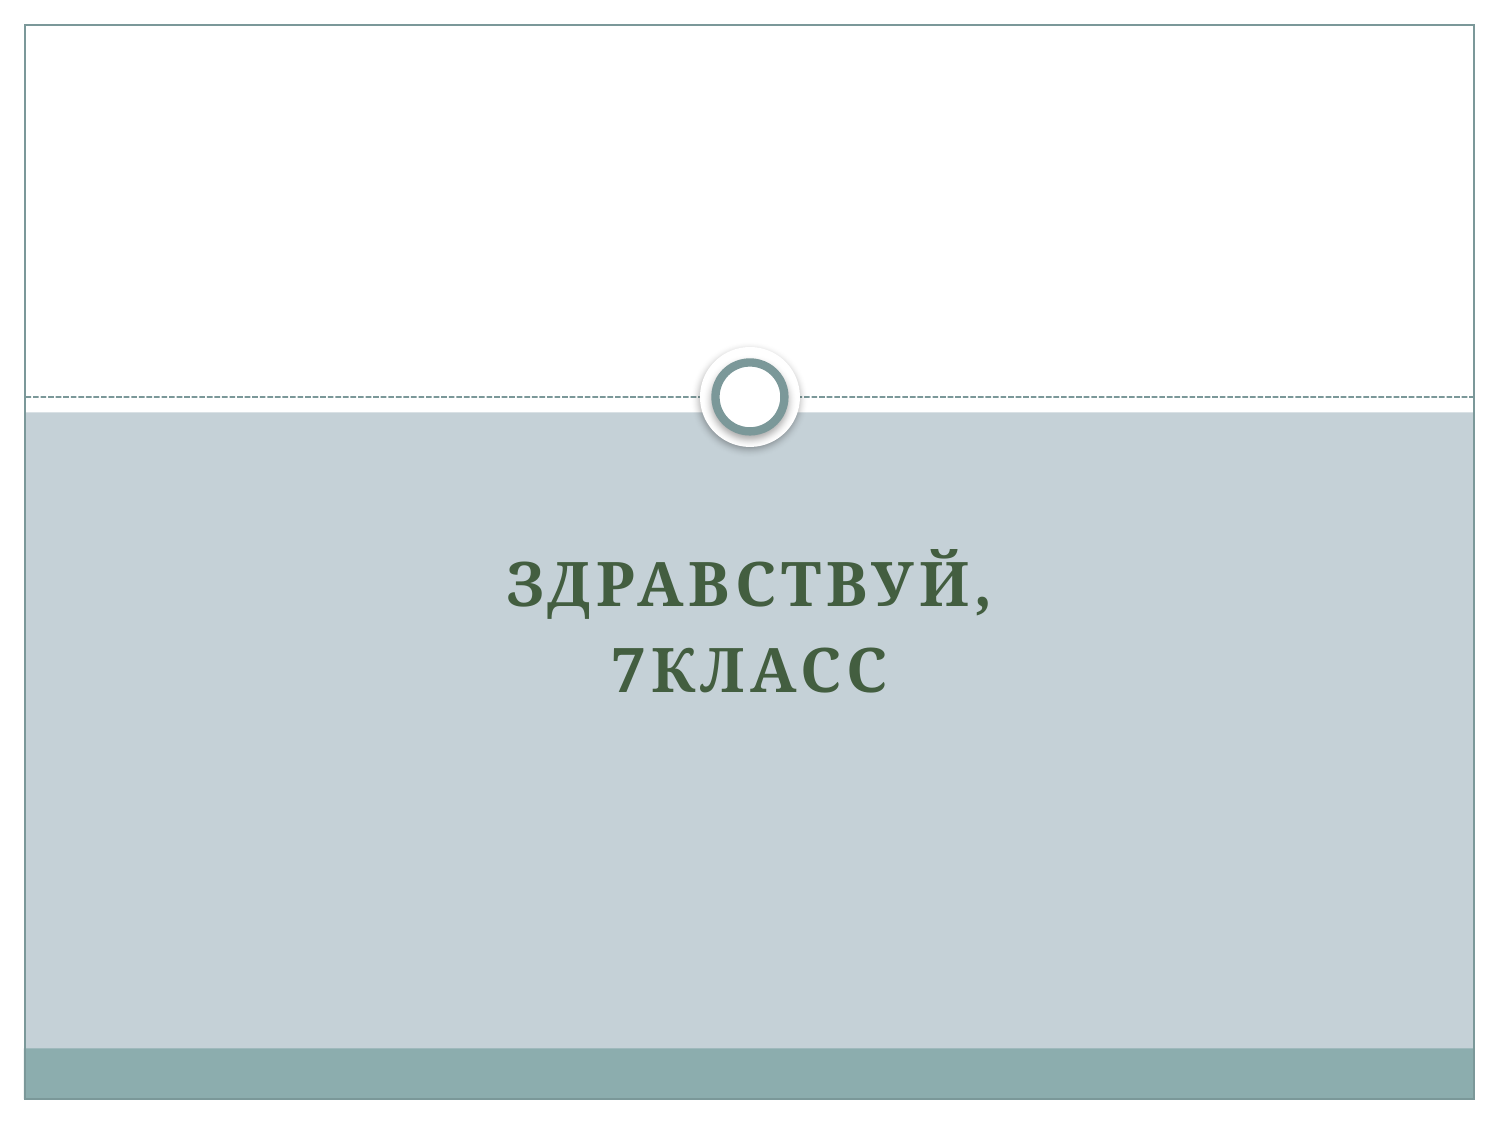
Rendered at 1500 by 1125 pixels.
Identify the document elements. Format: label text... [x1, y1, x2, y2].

subtitle Здравствуй, 7класс [225, 537, 1275, 713]
